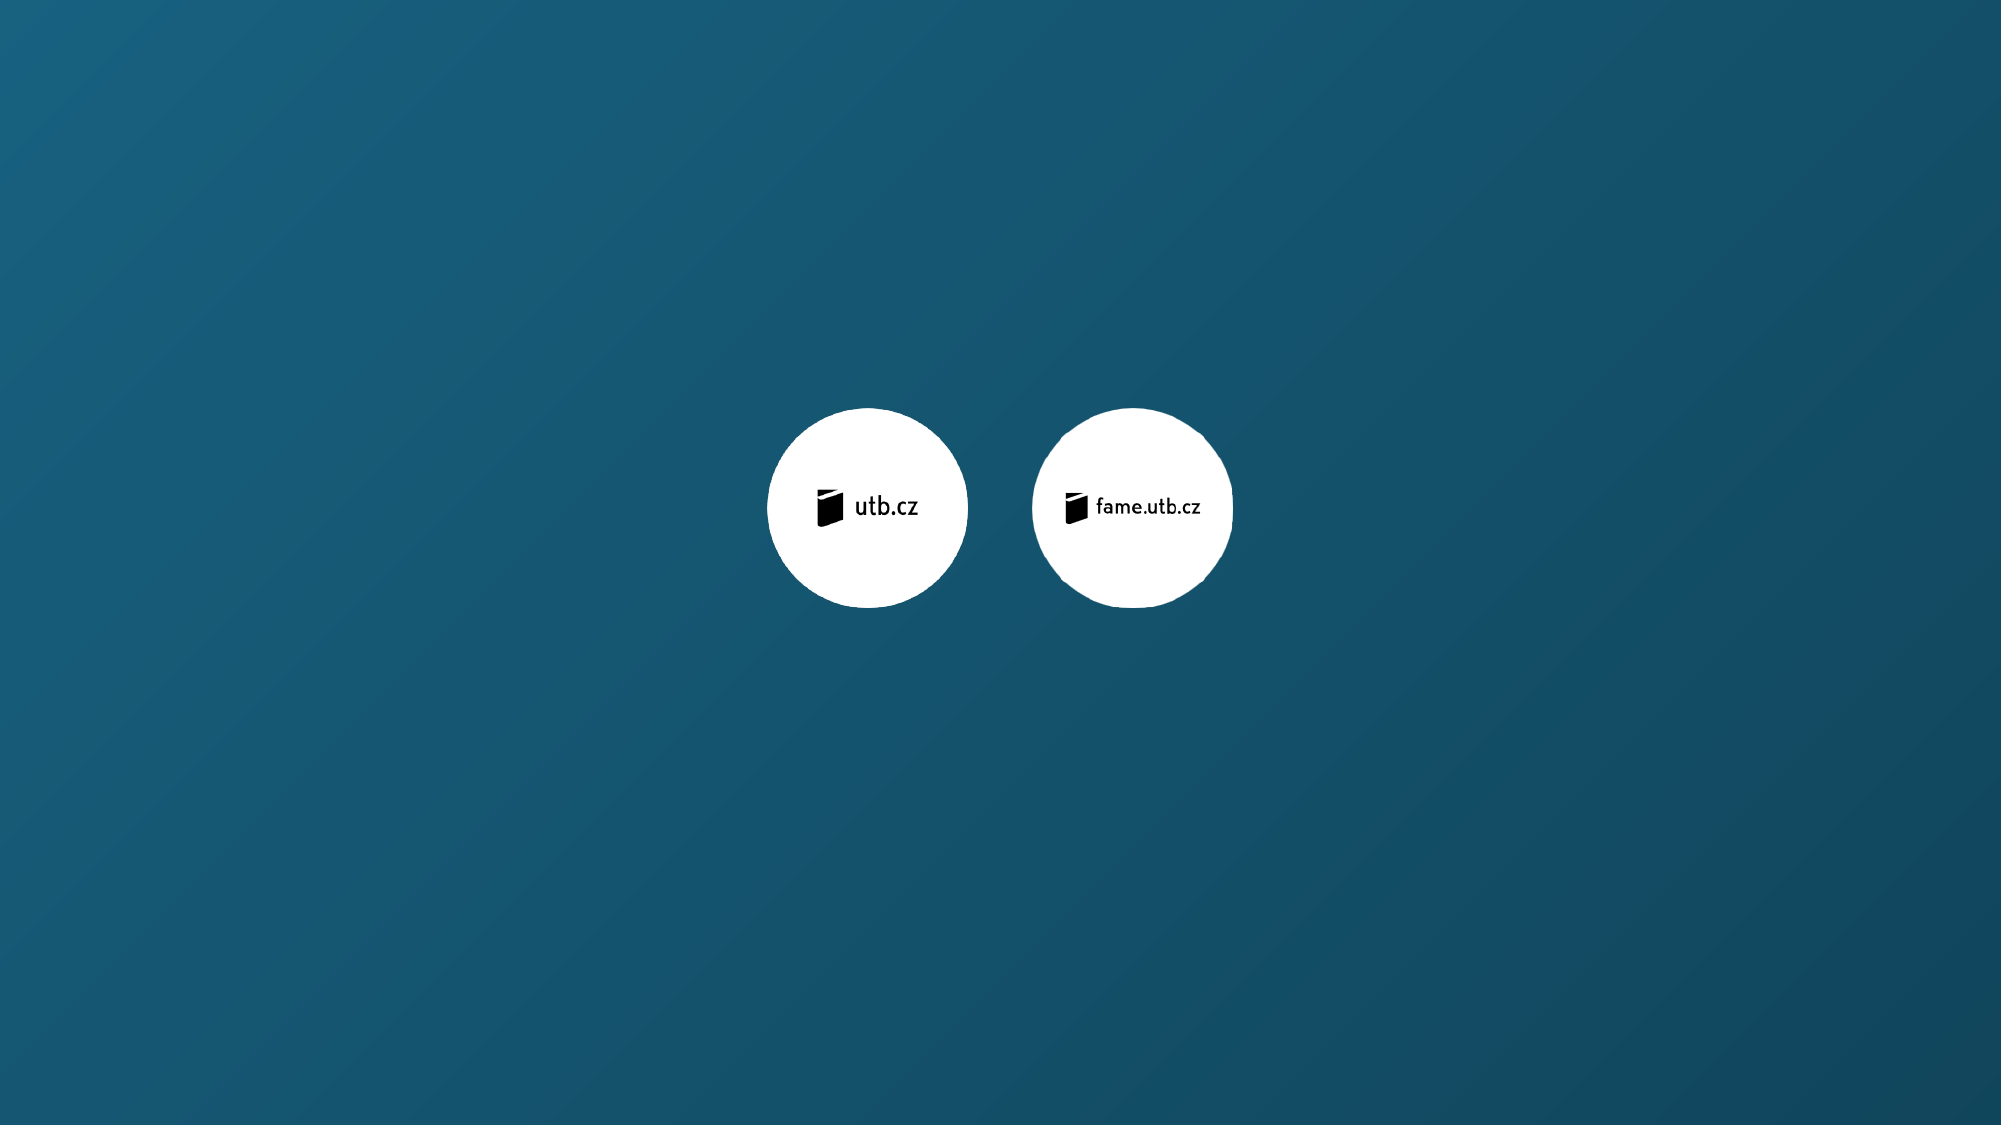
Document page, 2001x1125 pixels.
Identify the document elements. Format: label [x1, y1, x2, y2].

text_box [767, 408, 1233, 609]
